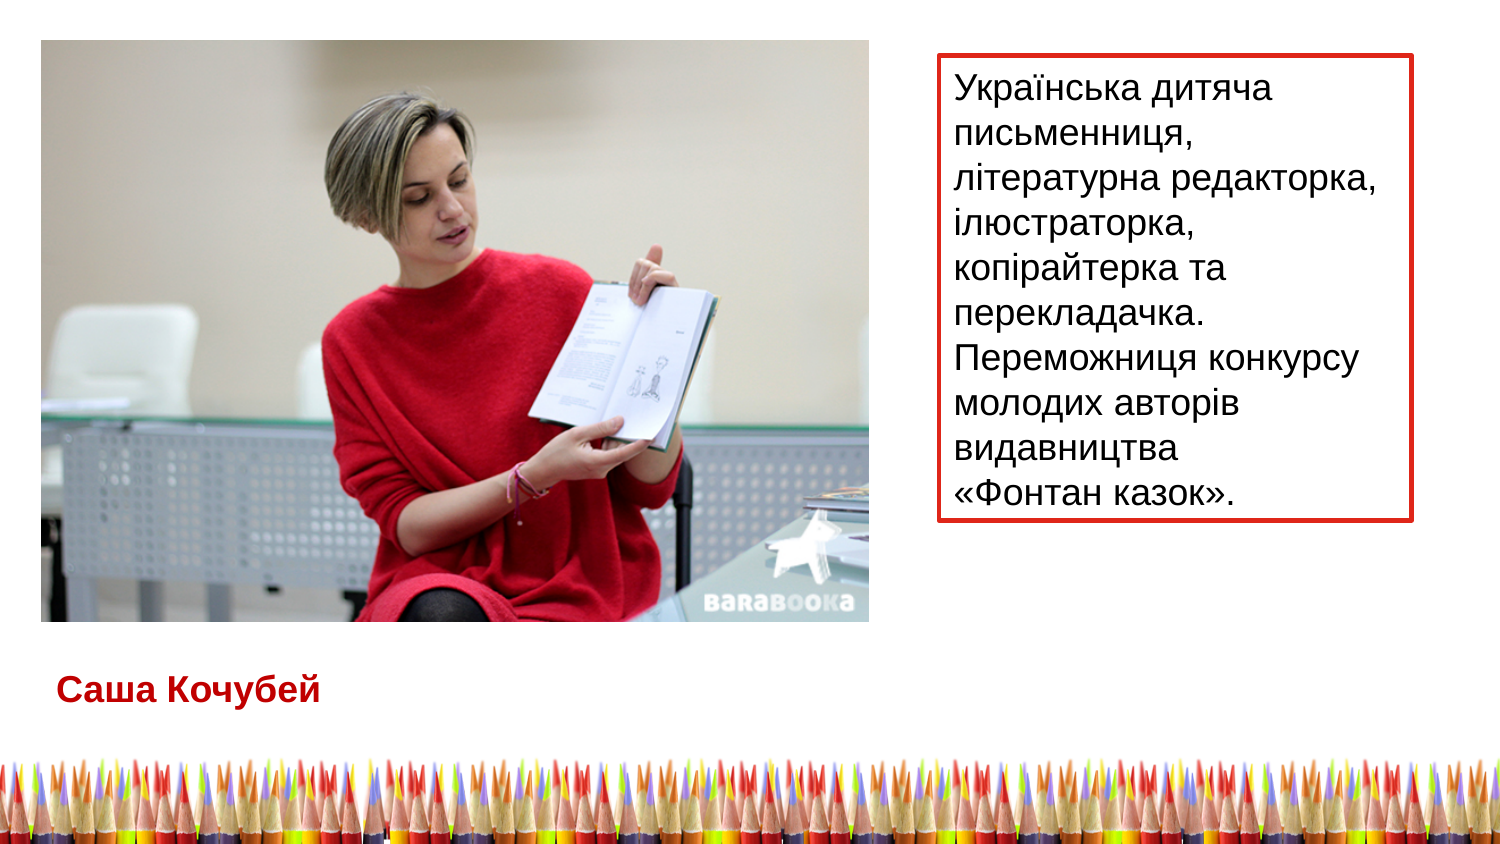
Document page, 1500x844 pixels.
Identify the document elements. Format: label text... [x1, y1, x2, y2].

picture [40, 40, 869, 623]
text_box Українська дитяча письменниця, літературна редакторка, ілюстраторка, копірайтерка та перекладачка. Переможниця конкурсу молодих авторів видавництва «Фонтан казок». [938, 55, 1412, 521]
picture [0, 756, 1500, 844]
text_box Саша Кочубей [41, 658, 892, 718]
